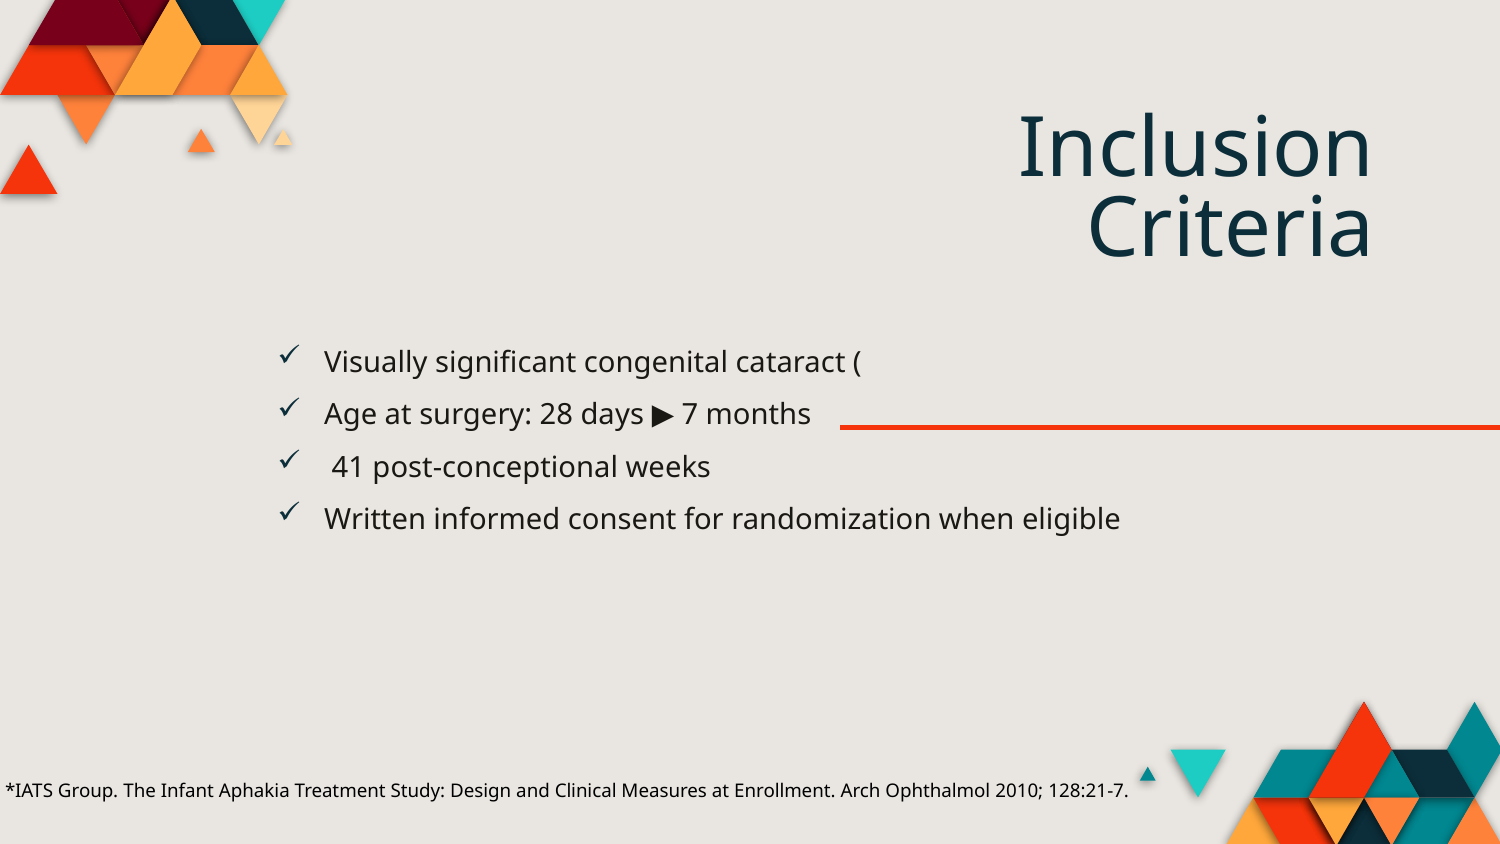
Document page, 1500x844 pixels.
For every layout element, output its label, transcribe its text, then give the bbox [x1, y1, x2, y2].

text_box *IATS Group. The Infant Aphakia Treatment Study: Design and Clinical Measures at Enrollment. Arch Ophthalmol 2010; 128:21-7. [0, 770, 1148, 809]
title Inclusion Criteria [849, 193, 1390, 288]
